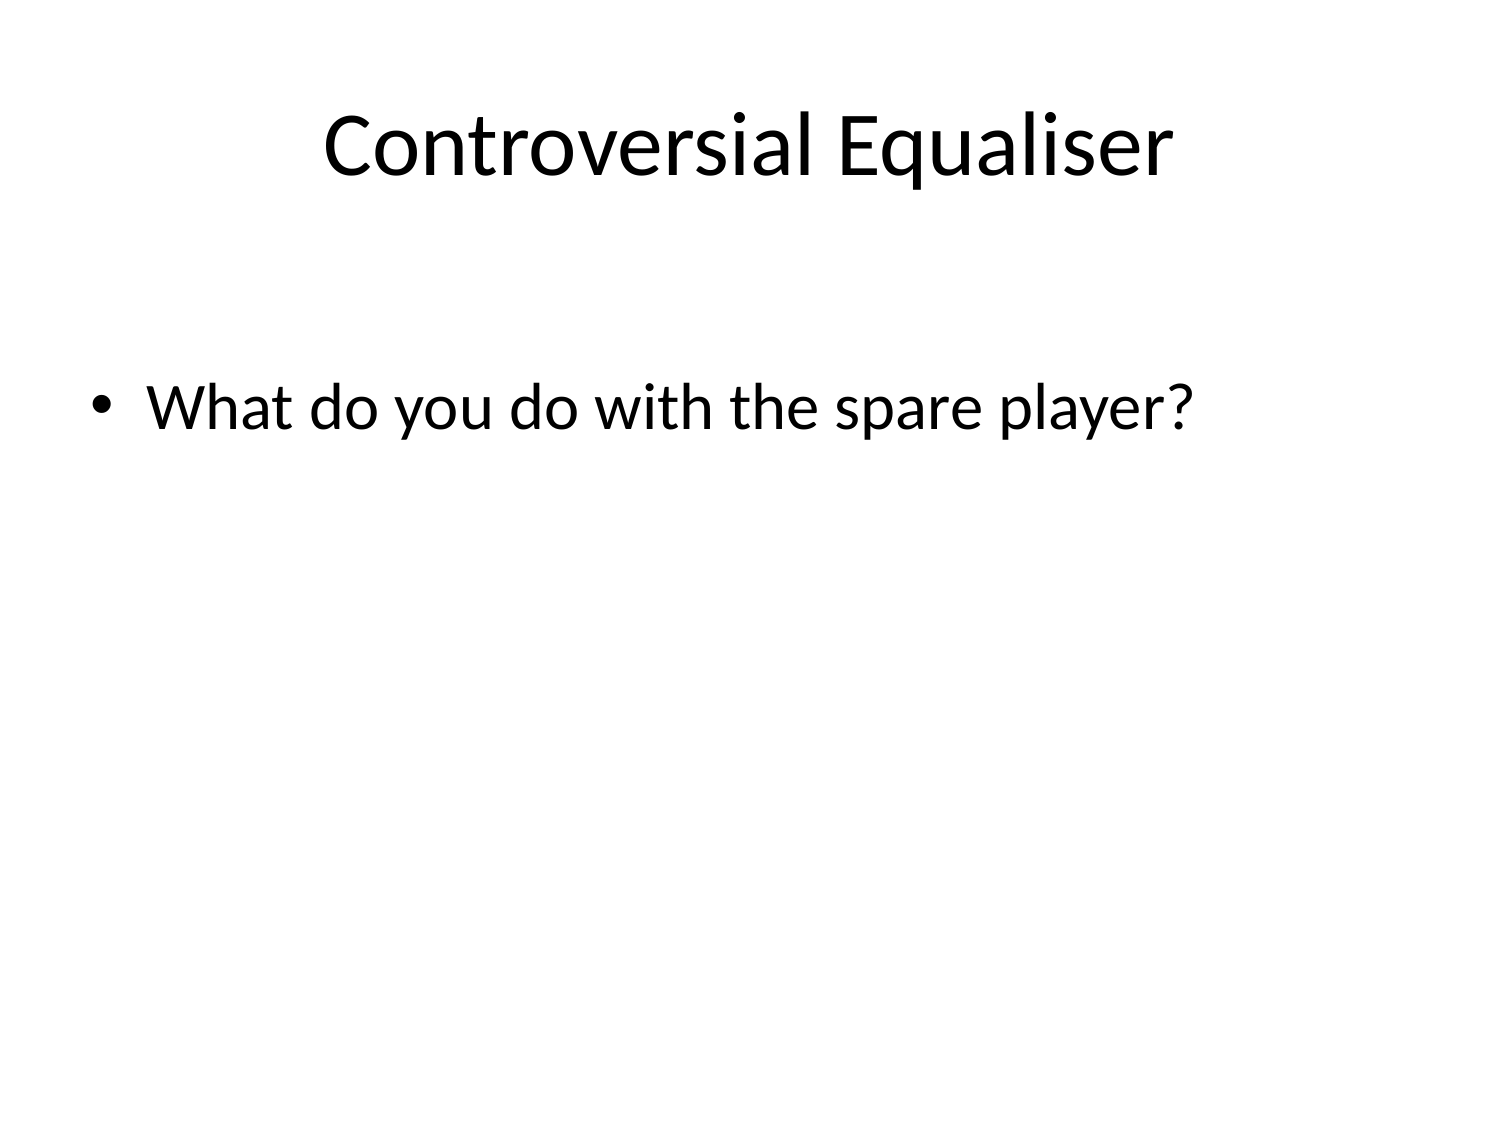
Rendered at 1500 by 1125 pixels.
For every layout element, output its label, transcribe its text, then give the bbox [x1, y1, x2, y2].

title Controversial Equaliser [75, 45, 1425, 233]
list What do you do with the spare player? [75, 262, 1425, 1005]
